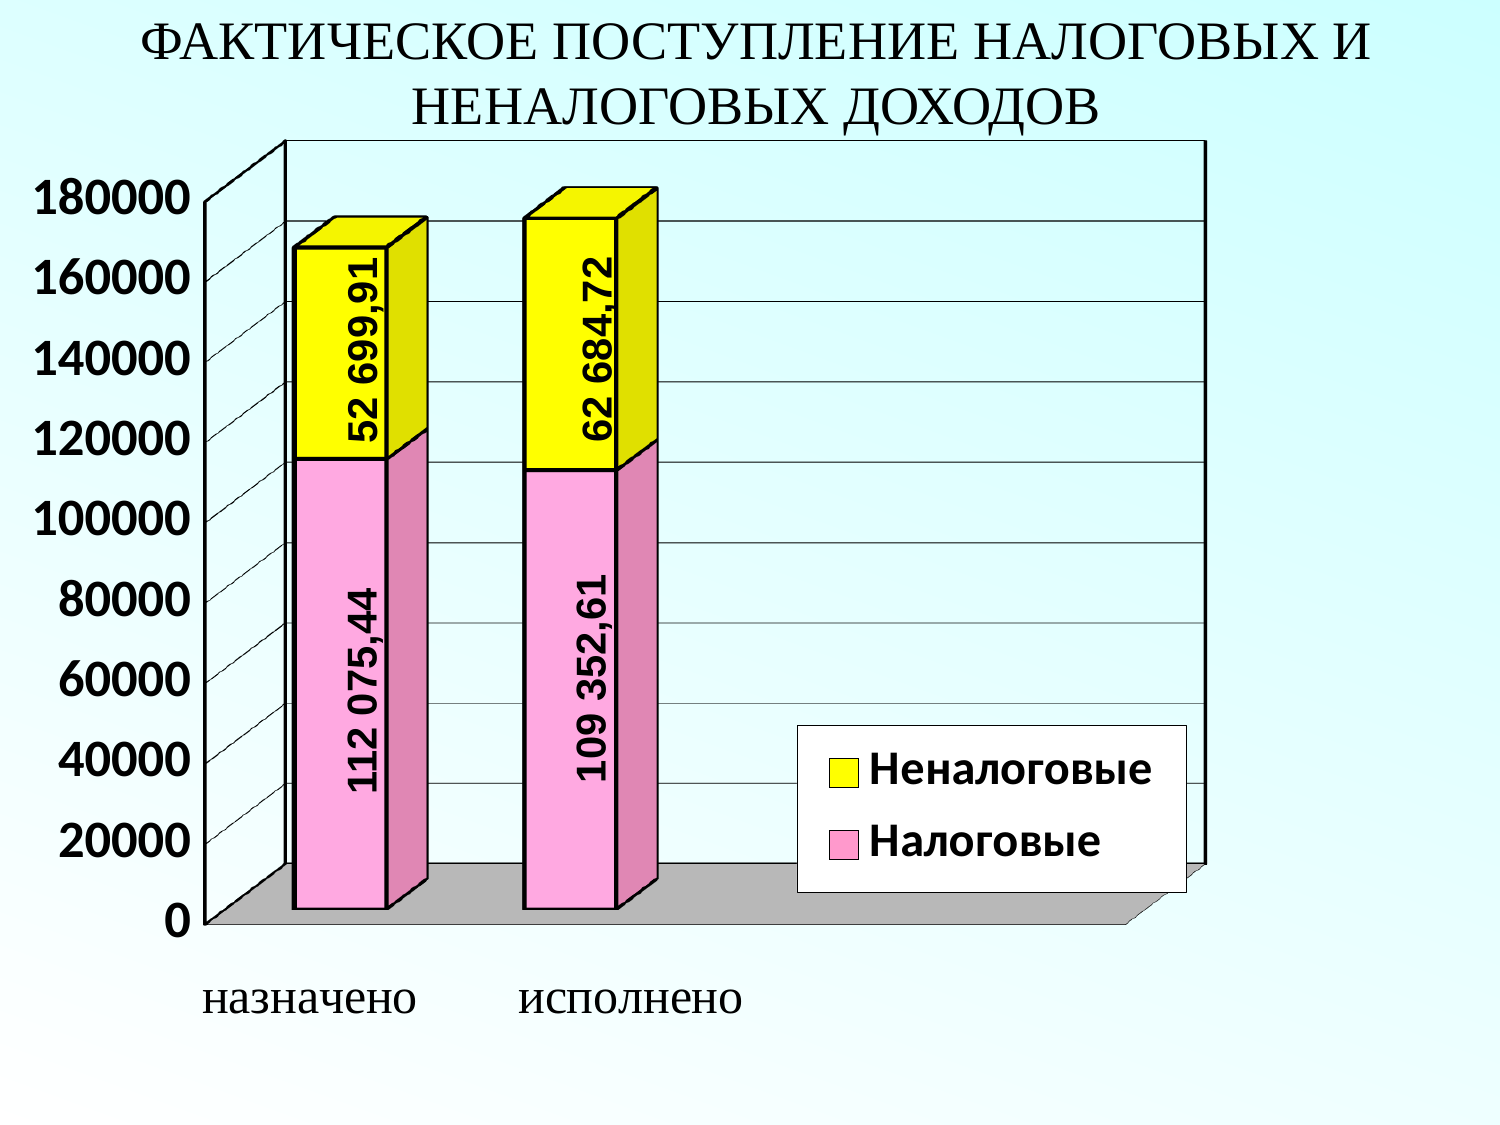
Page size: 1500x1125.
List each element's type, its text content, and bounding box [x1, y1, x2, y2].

chart [0, 116, 1500, 1066]
text_box ФАКТИЧЕСКОЕ ПОСТУПЛЕНИЕ НАЛОГОВЫХ И НЕНАЛОГОВЫХ ДОХОДОВ [81, 35, 1432, 106]
